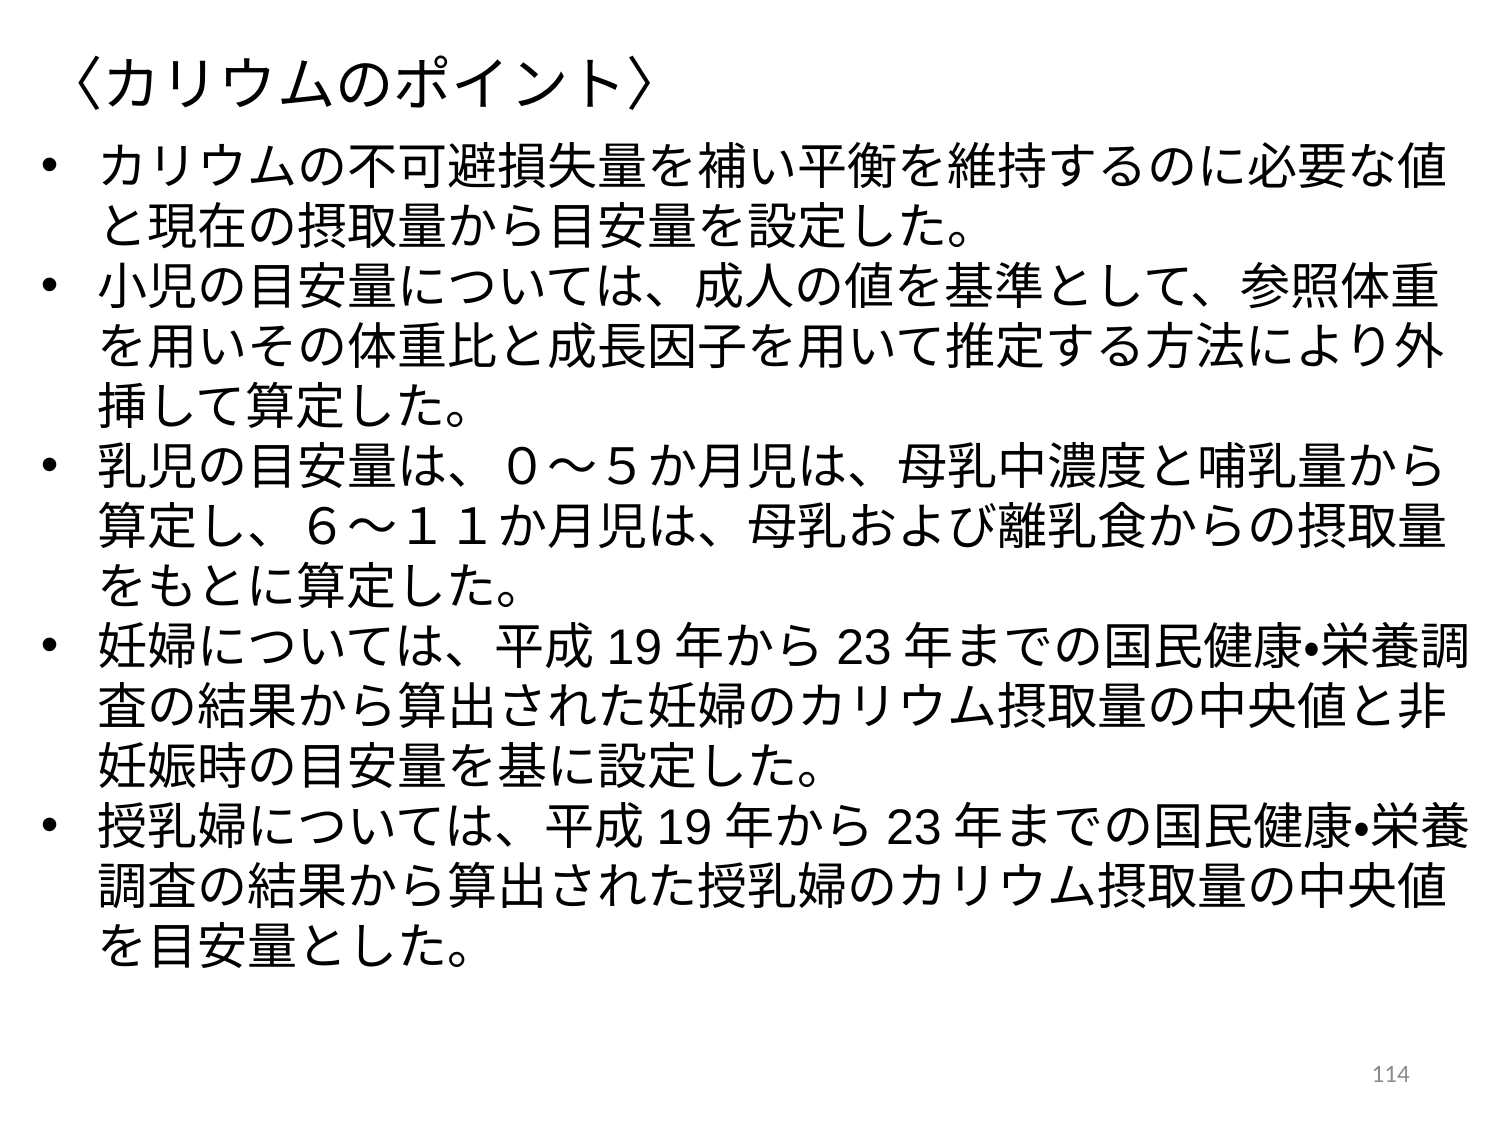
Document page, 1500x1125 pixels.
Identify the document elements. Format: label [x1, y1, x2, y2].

slide_number [1074, 1042, 1425, 1103]
text_box [26, 39, 1491, 1042]
